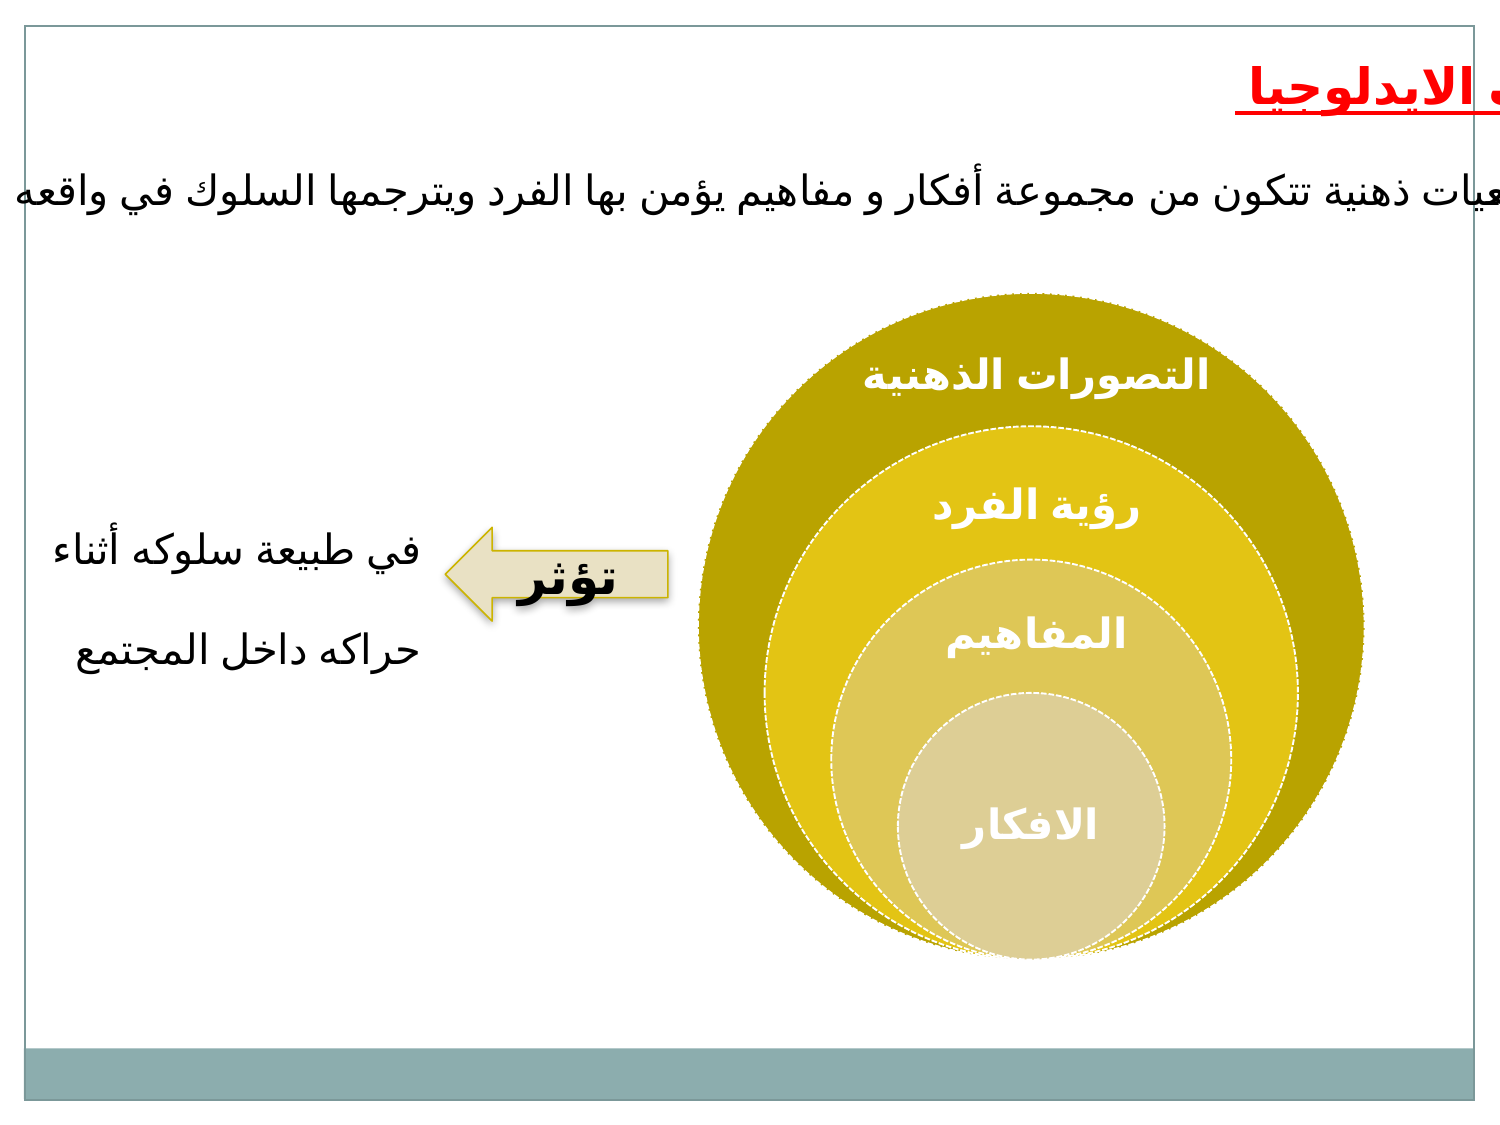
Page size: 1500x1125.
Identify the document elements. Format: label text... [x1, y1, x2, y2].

text_box تعريف الايدلوجيا هي مرجعيات ذهنية تتكون من مجموعة أفكار و مفاهيم يؤمن بها الفرد ويترجمها السلوك في واقعه الاجتماعي [0, 46, 1500, 322]
text_box في طبيعة سلوكه أثناء حراكه داخل المجتمع [27, 515, 437, 681]
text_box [609, 292, 1454, 960]
text_box تؤثر [444, 526, 602, 622]
